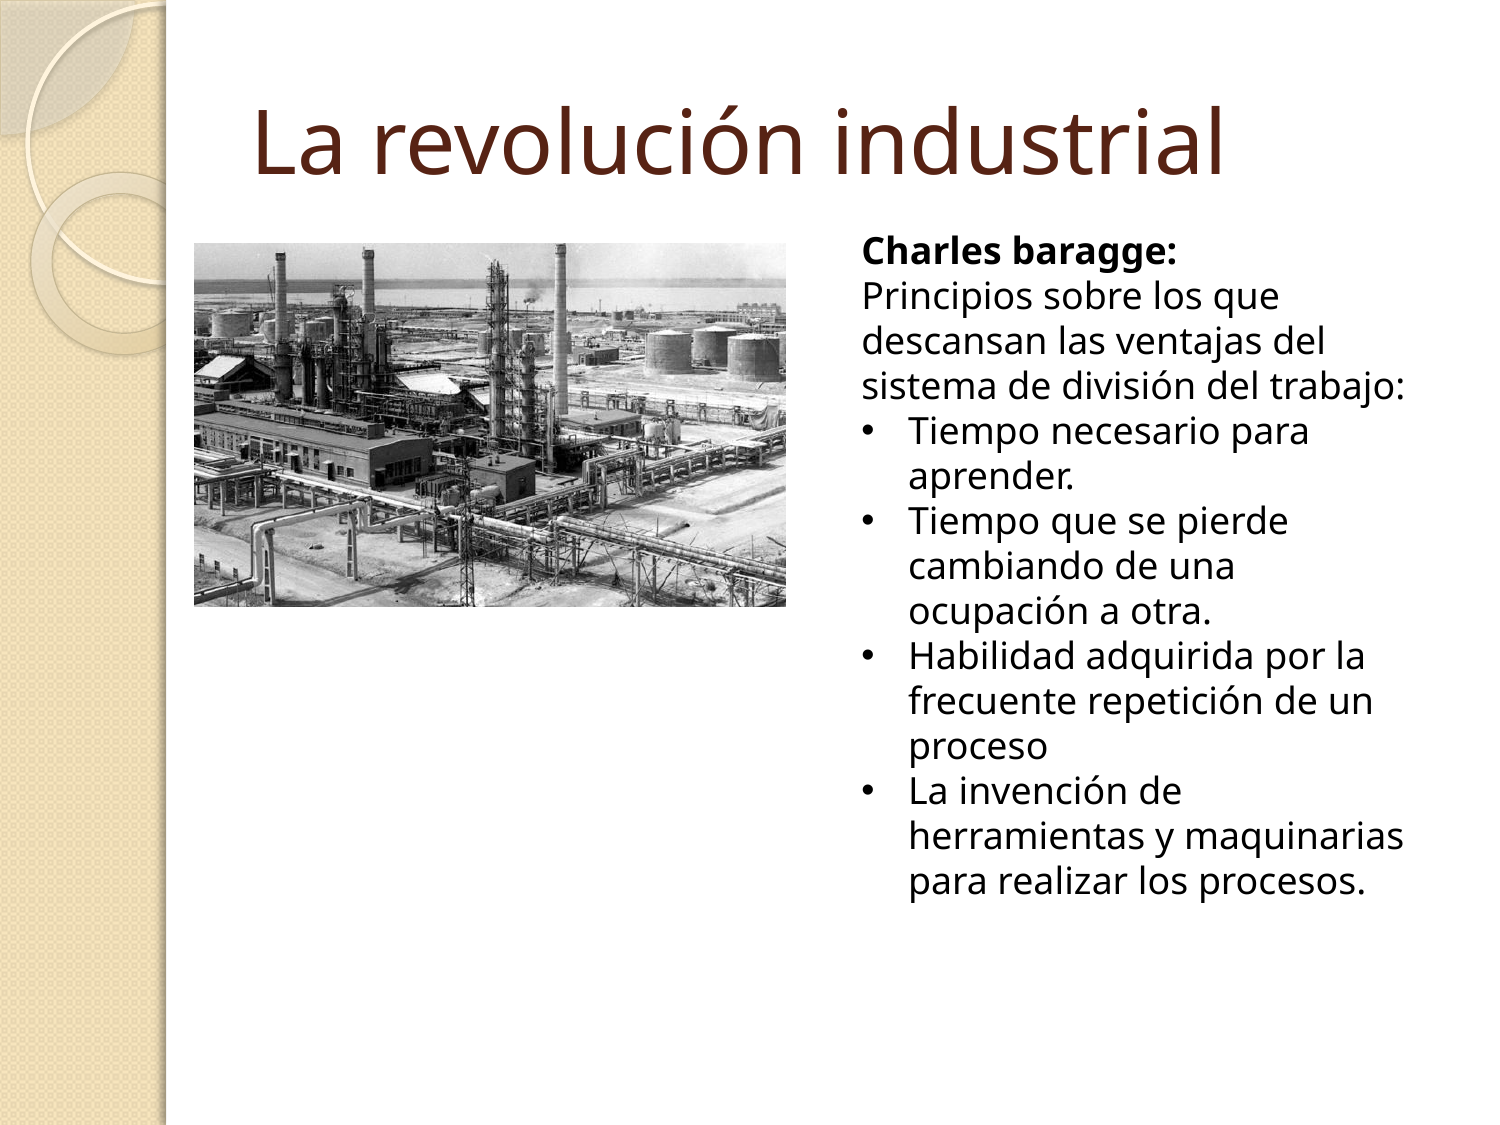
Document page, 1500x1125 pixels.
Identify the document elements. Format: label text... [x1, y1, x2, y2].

title La revolución industrial [235, 45, 1466, 233]
text_box Charles baragge: Principios sobre los que descansan las ventajas del sistema de división del trabajo: Tiempo necesario para aprender. Tiempo que se pierde cambiando de una ocupación a otra. Habilidad adquirida por la frecuente repetición de un proceso La invención de herramientas y maquinarias para realizar los procesos. [846, 219, 1438, 910]
picture [194, 243, 786, 607]
